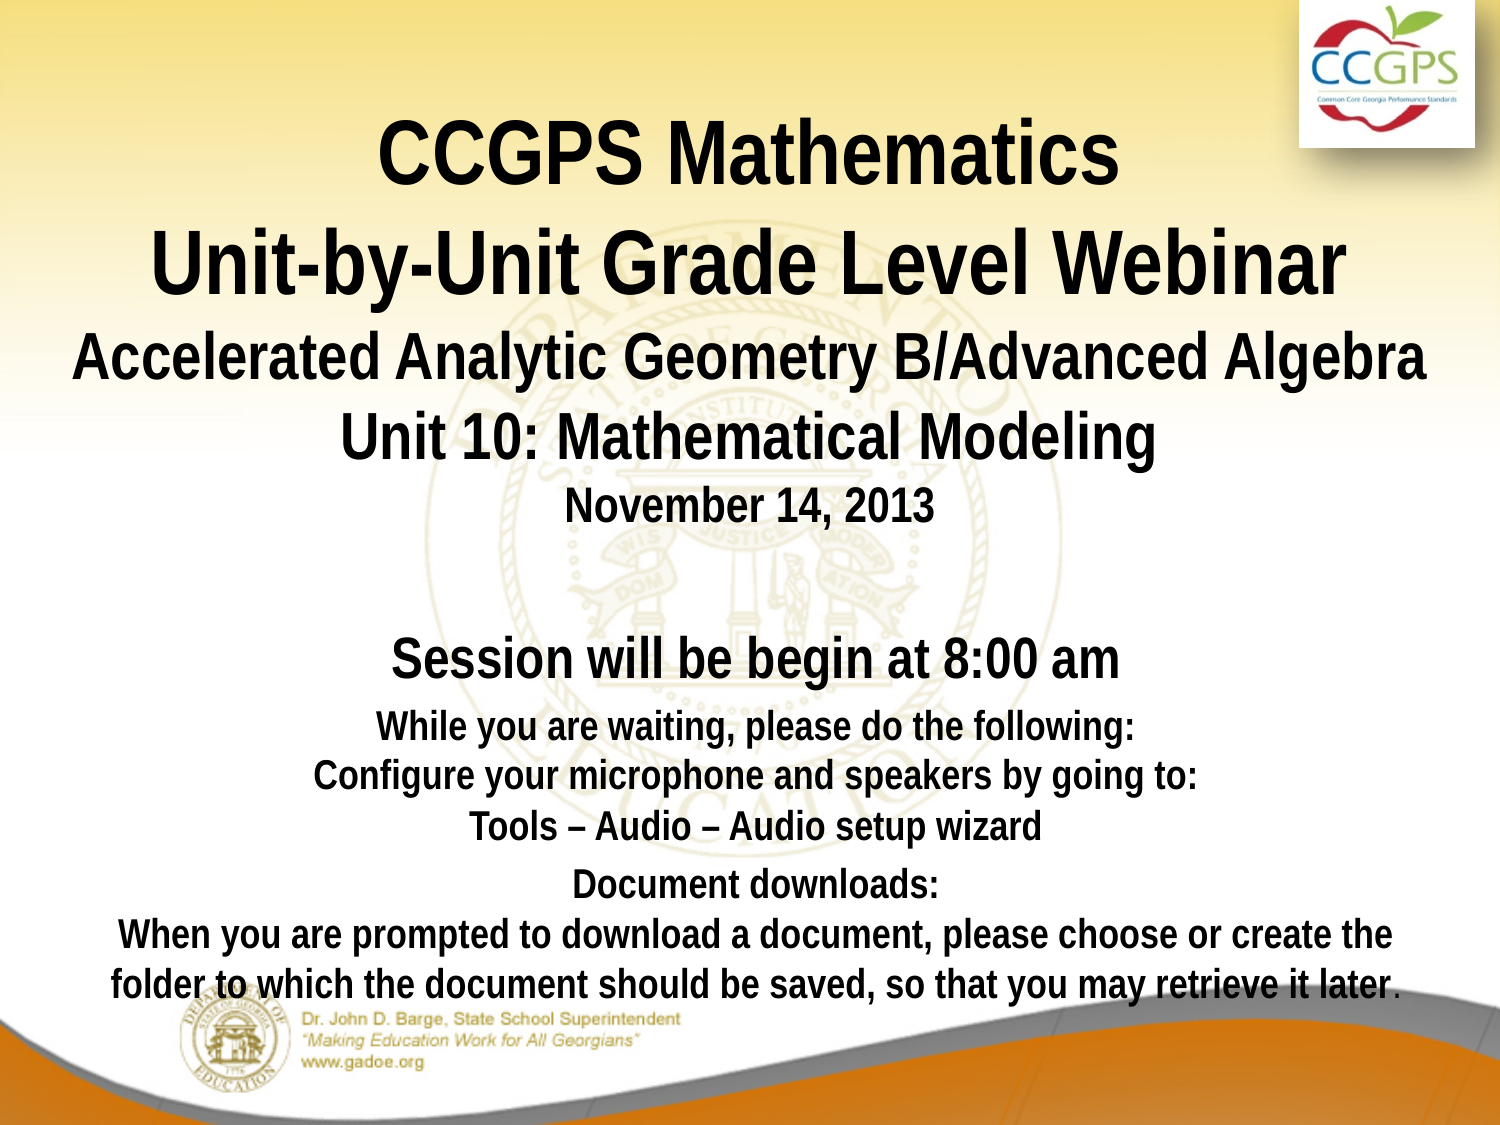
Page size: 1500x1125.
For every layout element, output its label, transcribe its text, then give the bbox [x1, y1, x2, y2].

subtitle Session will be begin at 8:00 am While you are waiting, please do the following: Configure your microphone and speakers by going to: Tools – Audio – Audio setup wizard Document downloads: When you are prompted to download a document, please choose or create the folder to which the document should be saved, so that you may retrieve it later. [74, 612, 1438, 1038]
picture [0, 0, 1500, 1125]
title CCGPS Mathematics Unit-by-Unit Grade Level Webinar Accelerated Analytic Geometry B/Advanced Algebra Unit 10: Mathematical Modeling November 14, 2013 [24, 24, 1476, 601]
